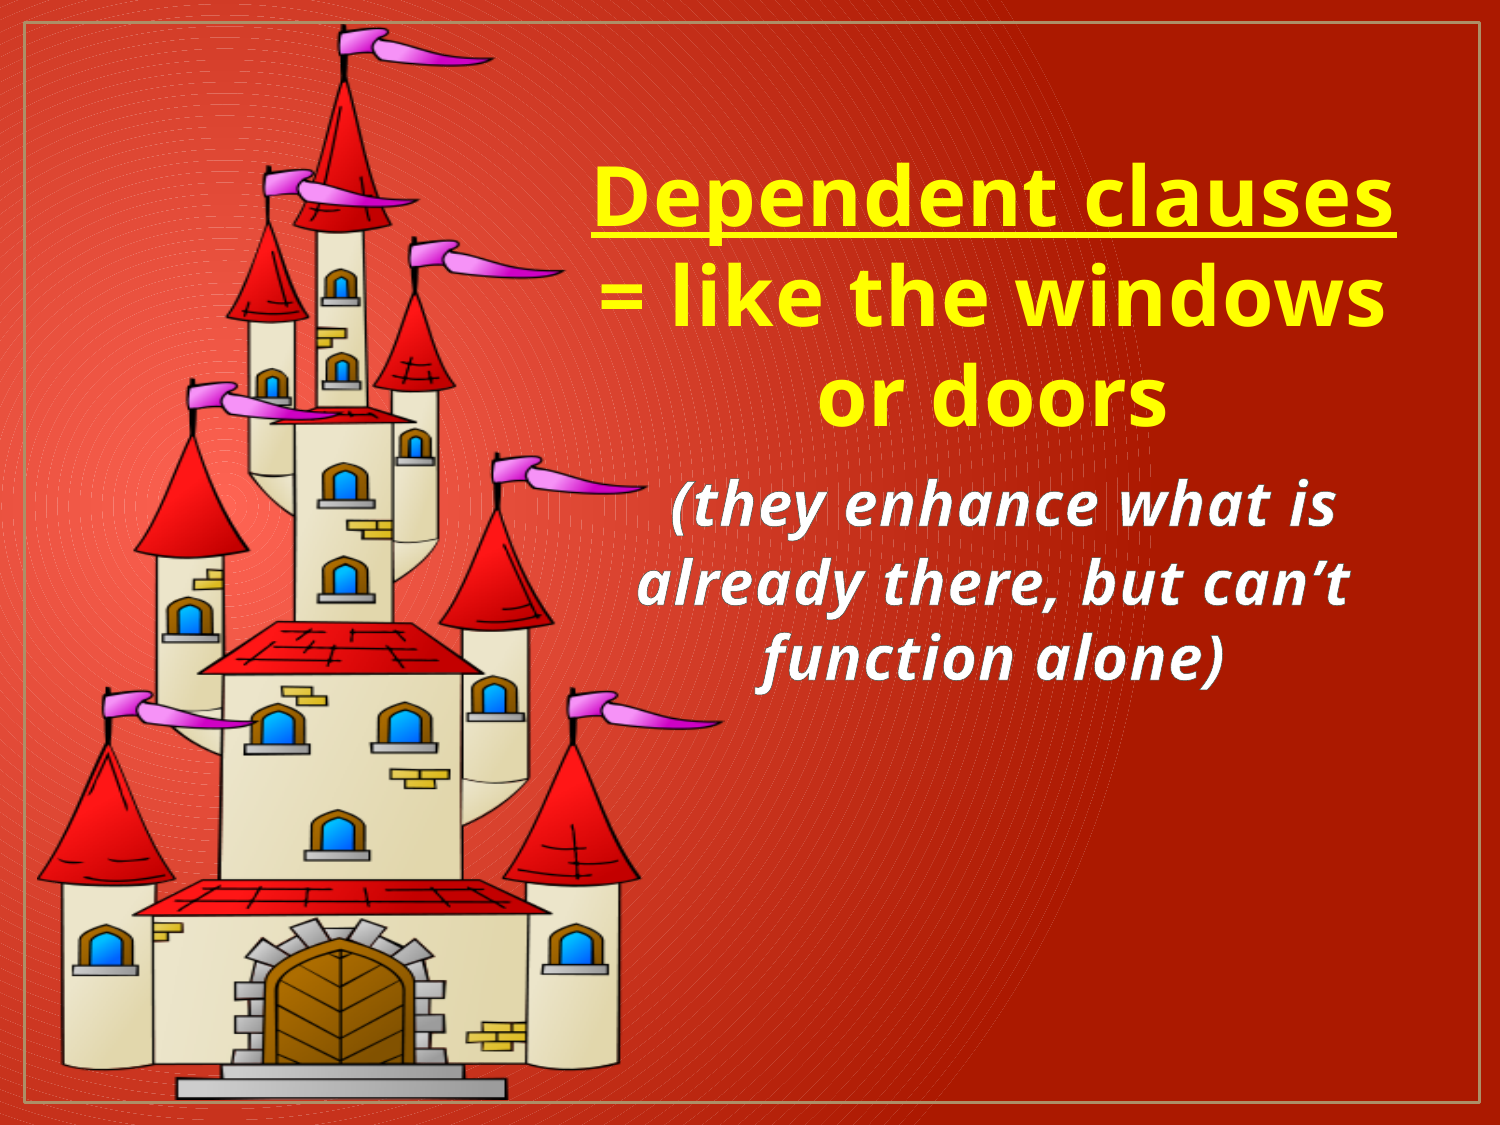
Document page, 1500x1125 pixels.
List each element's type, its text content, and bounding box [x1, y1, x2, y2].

picture [37, 24, 726, 1101]
title Dependent clauses = like the windows or doors (they enhance what is already there, but can’t function alone) [733, 125, 1413, 700]
